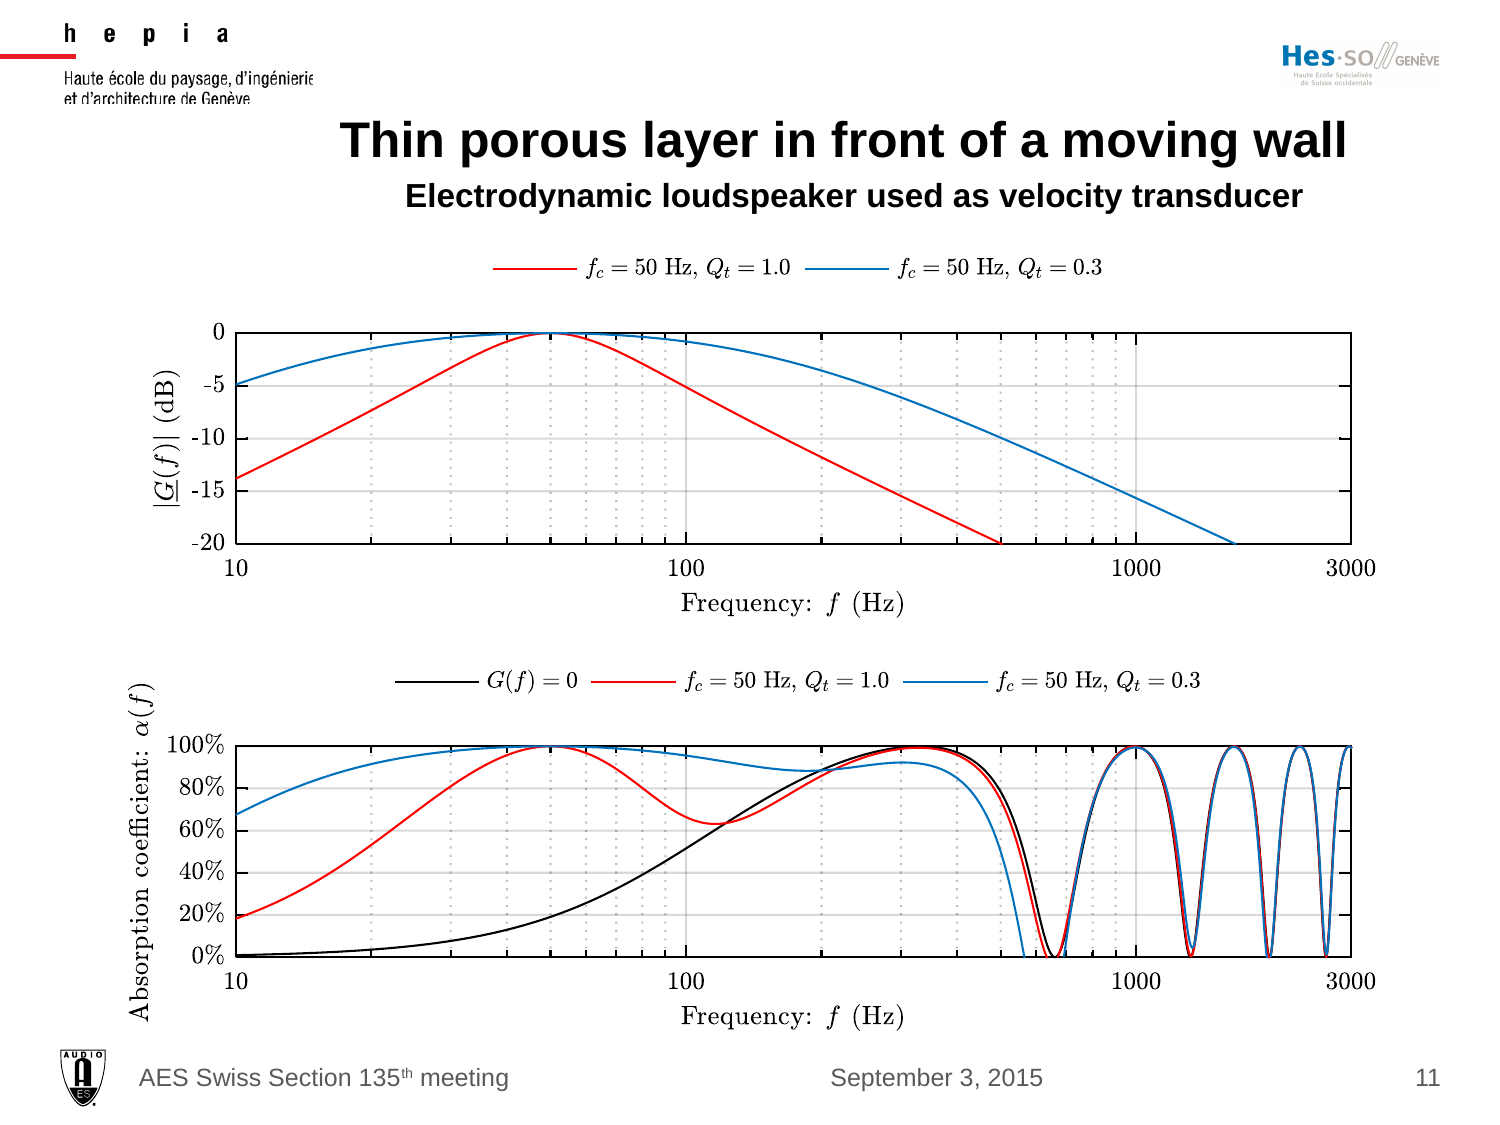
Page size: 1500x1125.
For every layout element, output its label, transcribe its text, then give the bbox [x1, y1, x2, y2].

picture [1281, 40, 1441, 87]
footer AES Swiss Section 135th meeting [123, 1050, 538, 1103]
picture [119, 246, 1381, 1036]
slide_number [549, 1050, 1341, 1103]
slide_number 11 [1352, 1050, 1441, 1103]
list Thin porous layer in front of a moving wall Electrodynamic loudspeaker used as velocity transducer [324, 99, 1441, 264]
